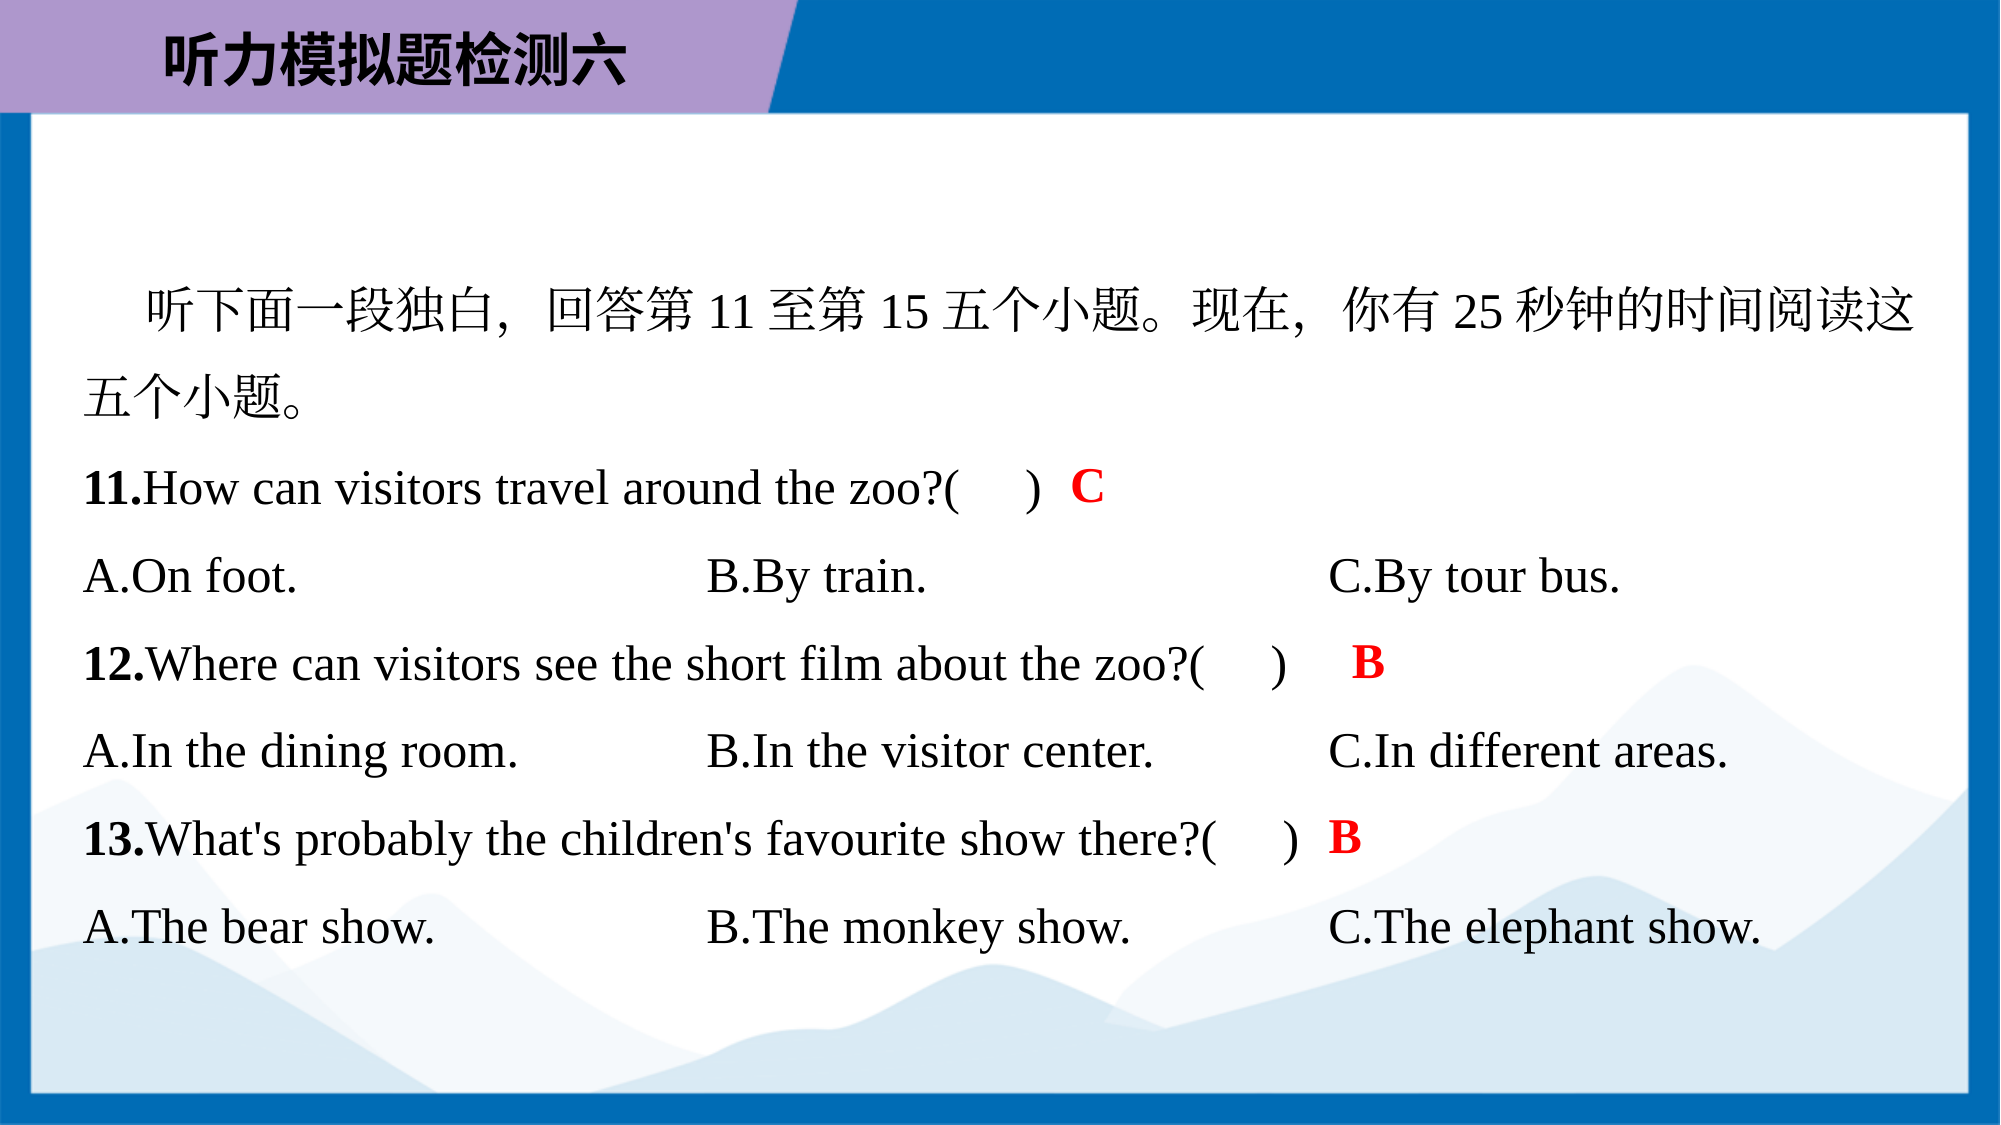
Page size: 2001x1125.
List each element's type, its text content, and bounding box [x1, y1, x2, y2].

text_box B [1333, 600, 1404, 680]
text_box A.In the dining room. B.In the visitor center. C.In different areas. [82, 690, 1917, 769]
text_box C [1051, 425, 1125, 504]
text_box 13.What's probably the children's favourite show there?( ) [82, 778, 1917, 856]
picture [0, 0, 2000, 1125]
text_box 听下面一段独白，回答第11至第15五个小题。现在，你有25秒钟的时间阅读这 五个小题。 [82, 246, 1917, 417]
text_box A.The bear show. B.The monkey show. C.The elephant show. [82, 865, 1917, 944]
text_box B [1310, 776, 1380, 855]
text_box 12.Where can visitors see the short film about the zoo?( ) [82, 602, 1917, 681]
text_box A.On foot. B.By train. C.By tour bus. [82, 514, 1917, 593]
text_box 11.How can visitors travel around the zoo?( ) [82, 427, 1917, 506]
